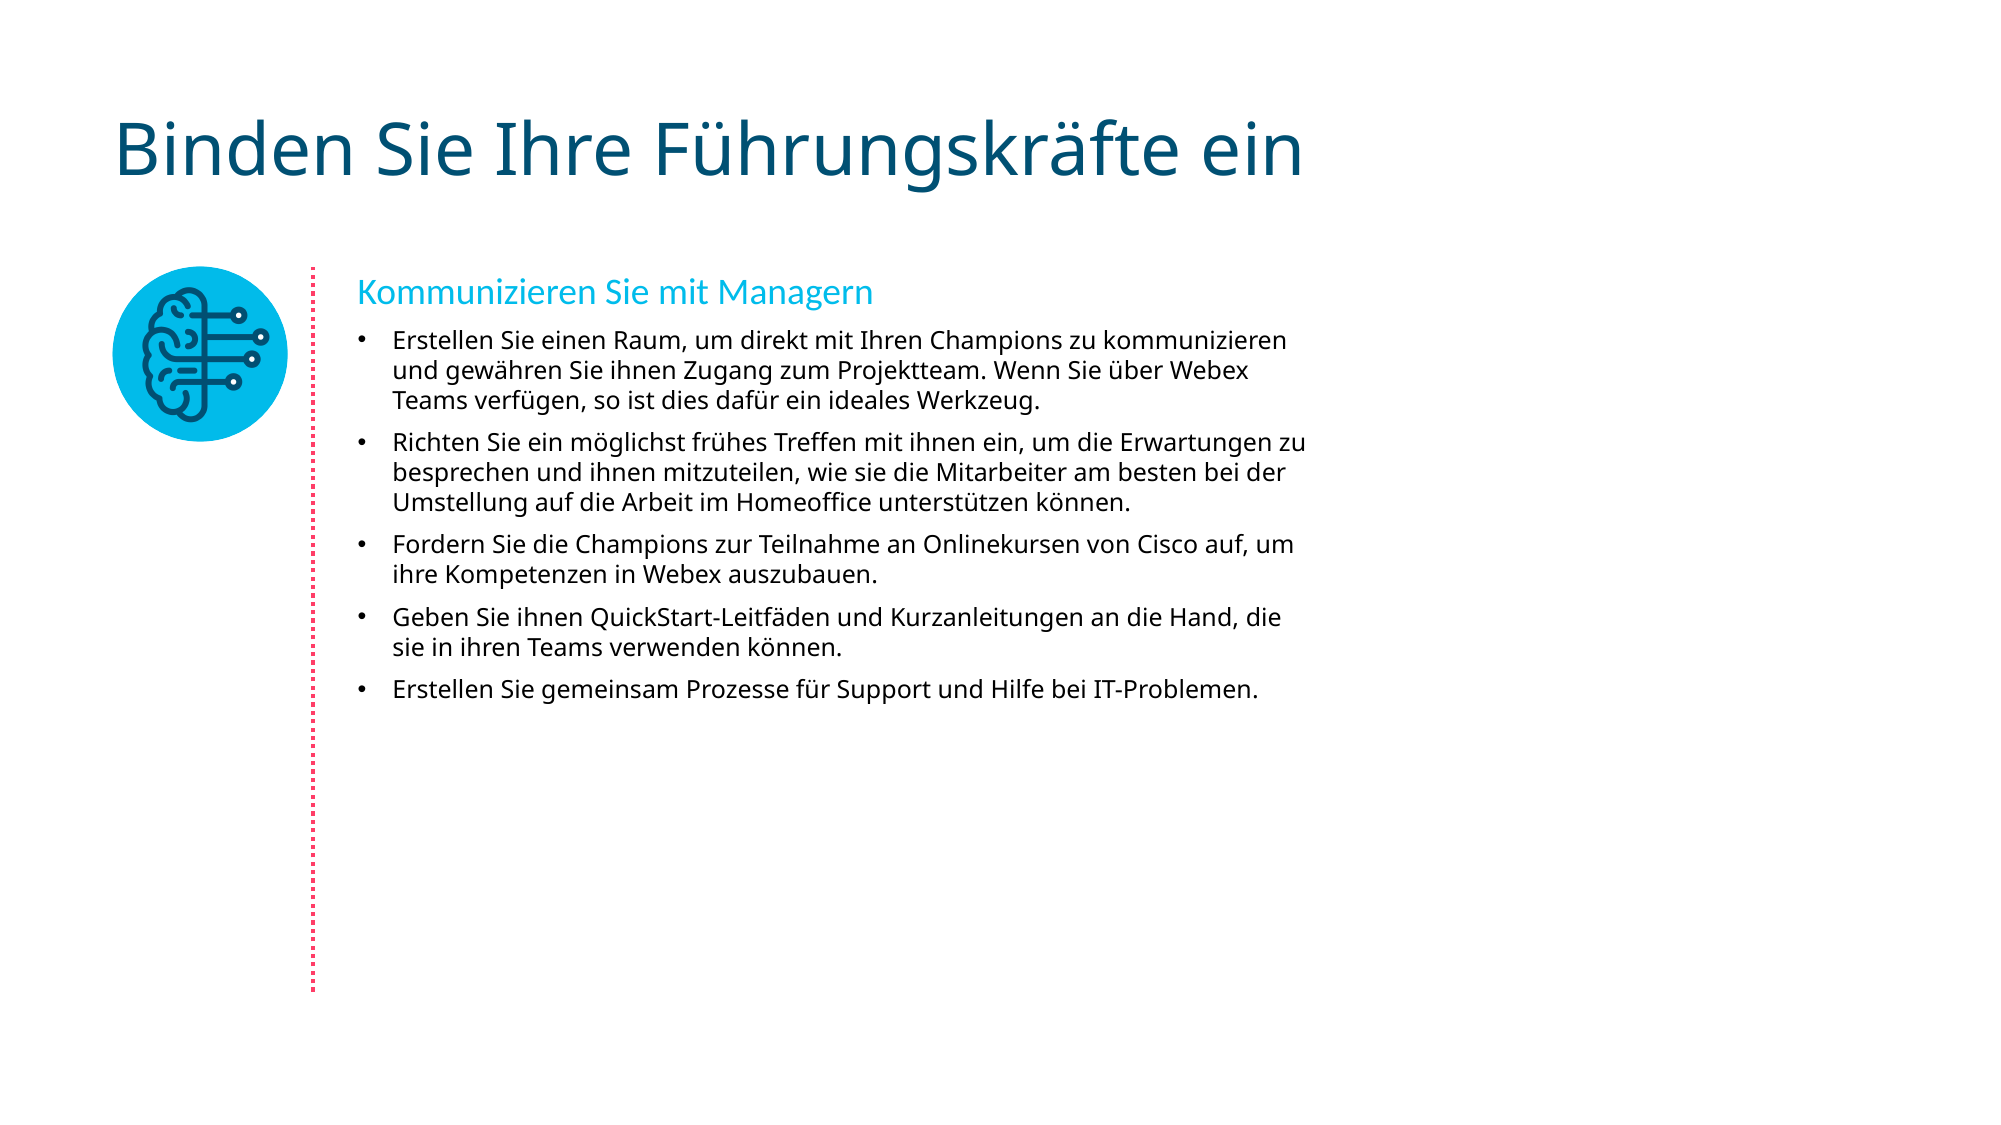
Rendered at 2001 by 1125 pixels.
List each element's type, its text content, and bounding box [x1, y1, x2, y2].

picture [112, 366, 187, 442]
text_box Binden Sie Ihre Führungskräfte ein [112, 112, 1888, 338]
picture [214, 368, 288, 442]
picture [212, 266, 288, 340]
text_box Kommunizieren Sie mit Managern Erstellen Sie einen Raum, um direkt mit Ihren Champions zu kommunizieren und gewähren Sie ihnen Zugang zum Projektteam. Wenn Sie über Webex Teams verfügen, so ist dies dafür ein ideales Werkzeug. Richten Sie ein möglichst frühes Treffen mit ihnen ein, um die Erwartungen zu besprechen und ihnen mitzuteilen, wie sie die Mitarbeiter am besten bei der Umstellung auf die Arbeit im Homeoffice unterstützen können. Fordern Sie die Champions zur Teilnahme an Onlinekursen von Cisco auf, um ihre Kompetenzen in Webex auszubauen. Geben Sie ihnen QuickStart-Leitfäden und Kurzanleitungen an die Hand, die sie in ihren Teams verwenden können. Erstellen Sie gemeinsam Prozesse für Support und Hilfe bei IT-Problemen. [357, 338, 1319, 704]
picture [112, 266, 188, 342]
